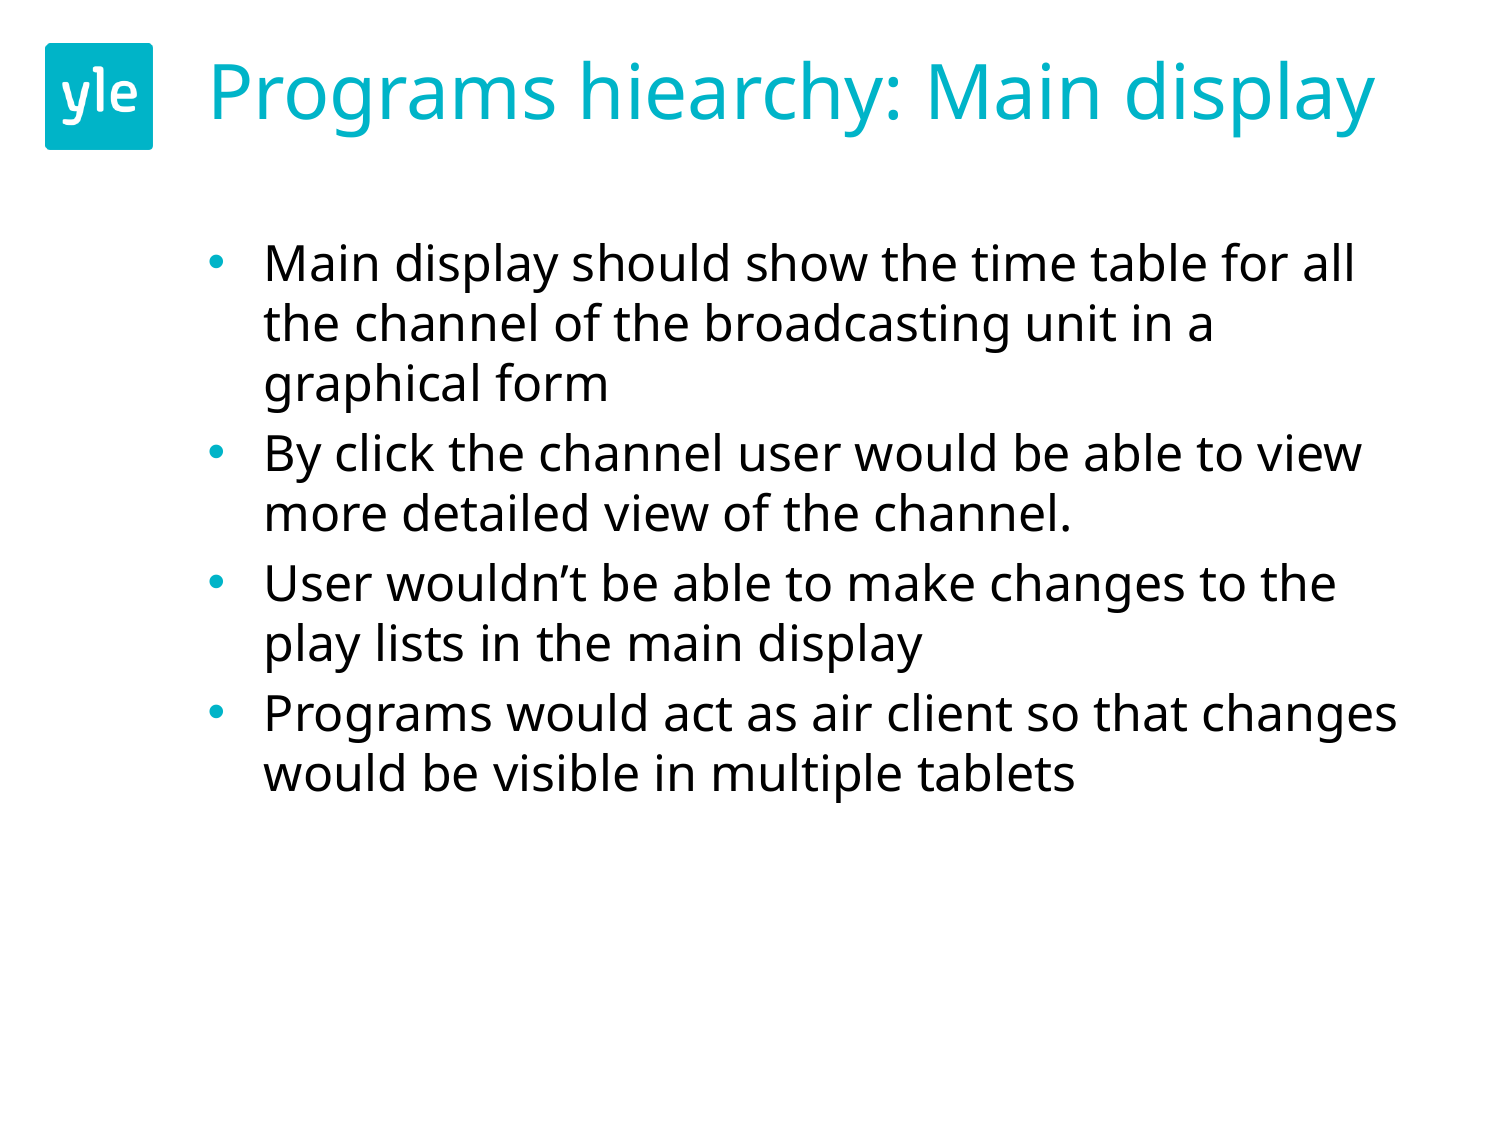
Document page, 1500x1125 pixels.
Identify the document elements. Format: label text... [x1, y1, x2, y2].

picture [45, 43, 153, 150]
title Programs hiearchy: Main display [192, 35, 1425, 223]
list Main display should show the time table for all the channel of the broadcasting unit in a graphical form By click the channel user would be able to view more detailed view of the channel. User wouldn’t be able to make changes to the play lists in the main display Programs would act as air client so that changes would be visible in multiple tablets [192, 223, 1425, 967]
